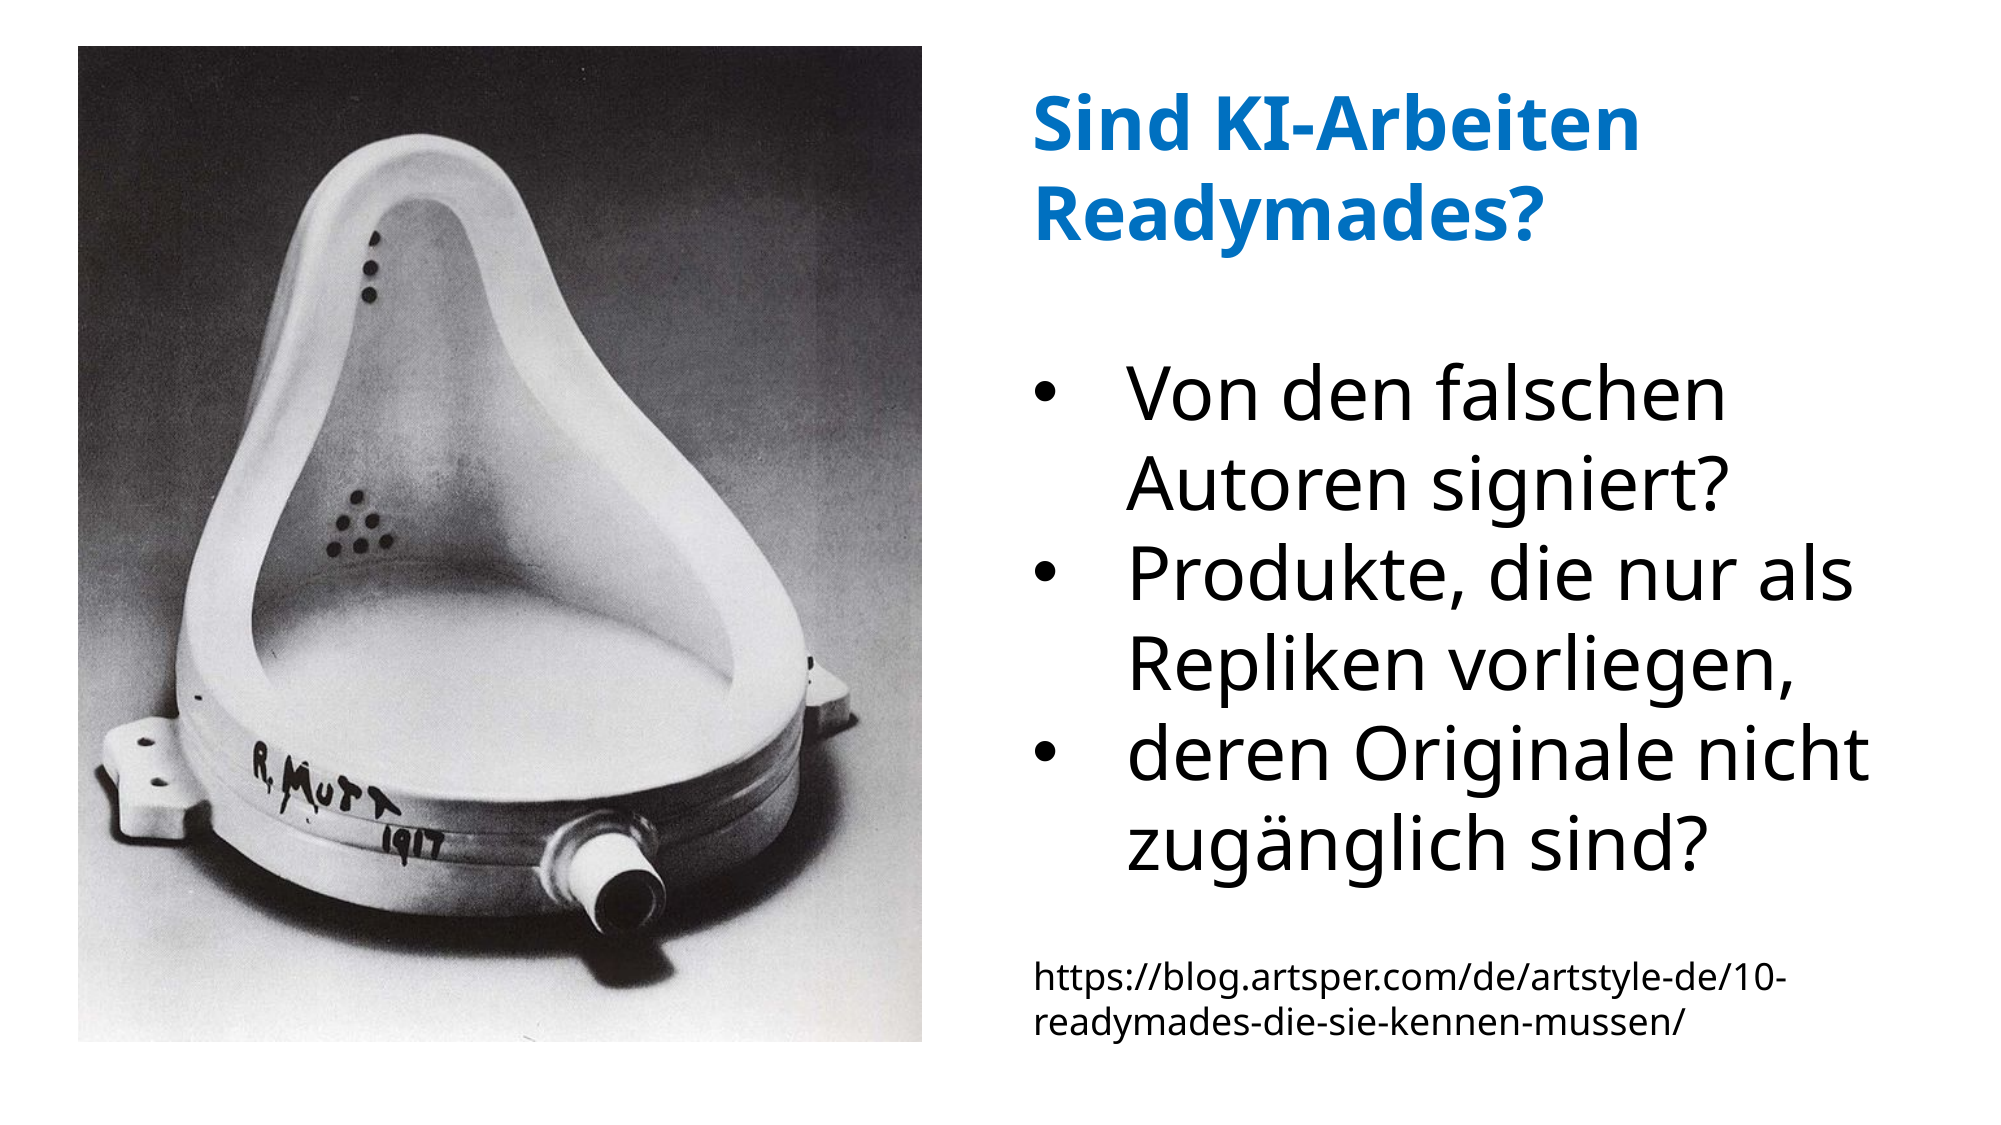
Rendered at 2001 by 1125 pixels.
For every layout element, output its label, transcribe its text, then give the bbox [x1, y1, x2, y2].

text_box Sind KI-Arbeiten Readymades? Von den falschen Autoren signiert? Produkte, die nur als Repliken vorliegen, deren Originale nicht zugänglich sind? [1017, 68, 1953, 994]
text_box https://blog.artsper.com/de/artstyle-de/10-readymades-die-sie-kennen-mussen/ [1018, 945, 1953, 1051]
picture [77, 45, 923, 1043]
